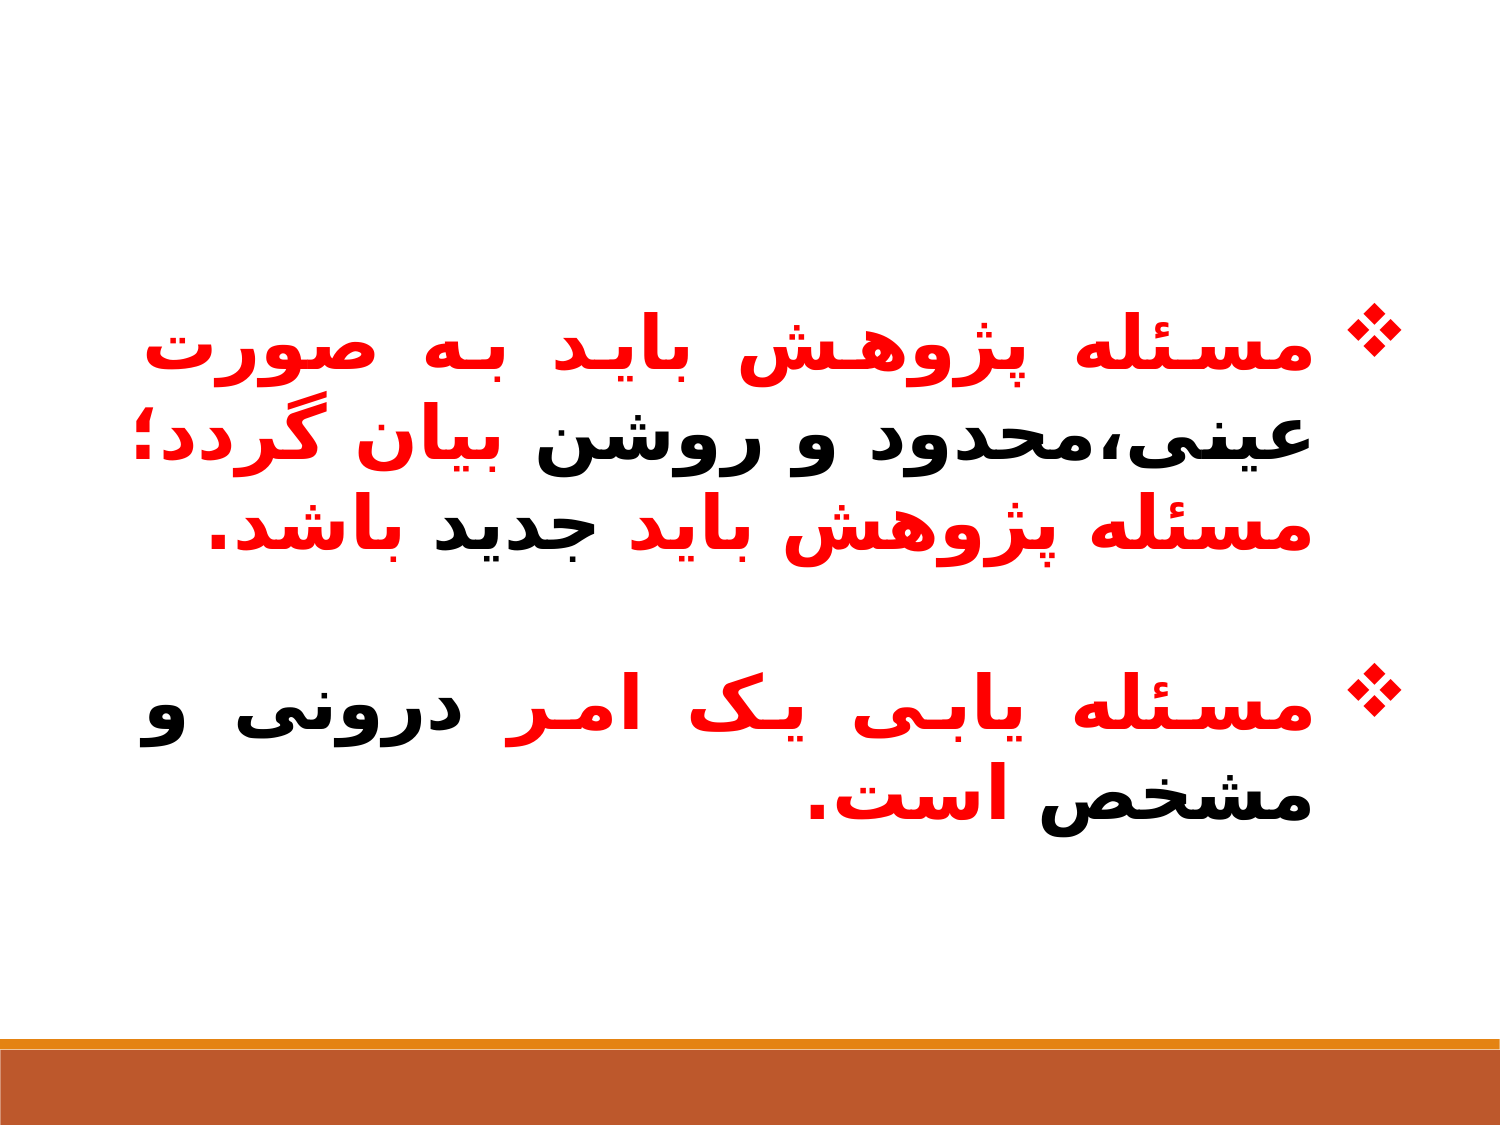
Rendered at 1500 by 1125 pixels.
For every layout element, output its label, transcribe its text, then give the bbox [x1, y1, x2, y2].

text_box مسئله پژوهش باید به صورت عینی،محدود و روشن بیان گردد؛ مسئله پژوهش باید جدید باشد. مسئله یابی یک امر درونی و مشخص است. [112, 287, 1425, 843]
